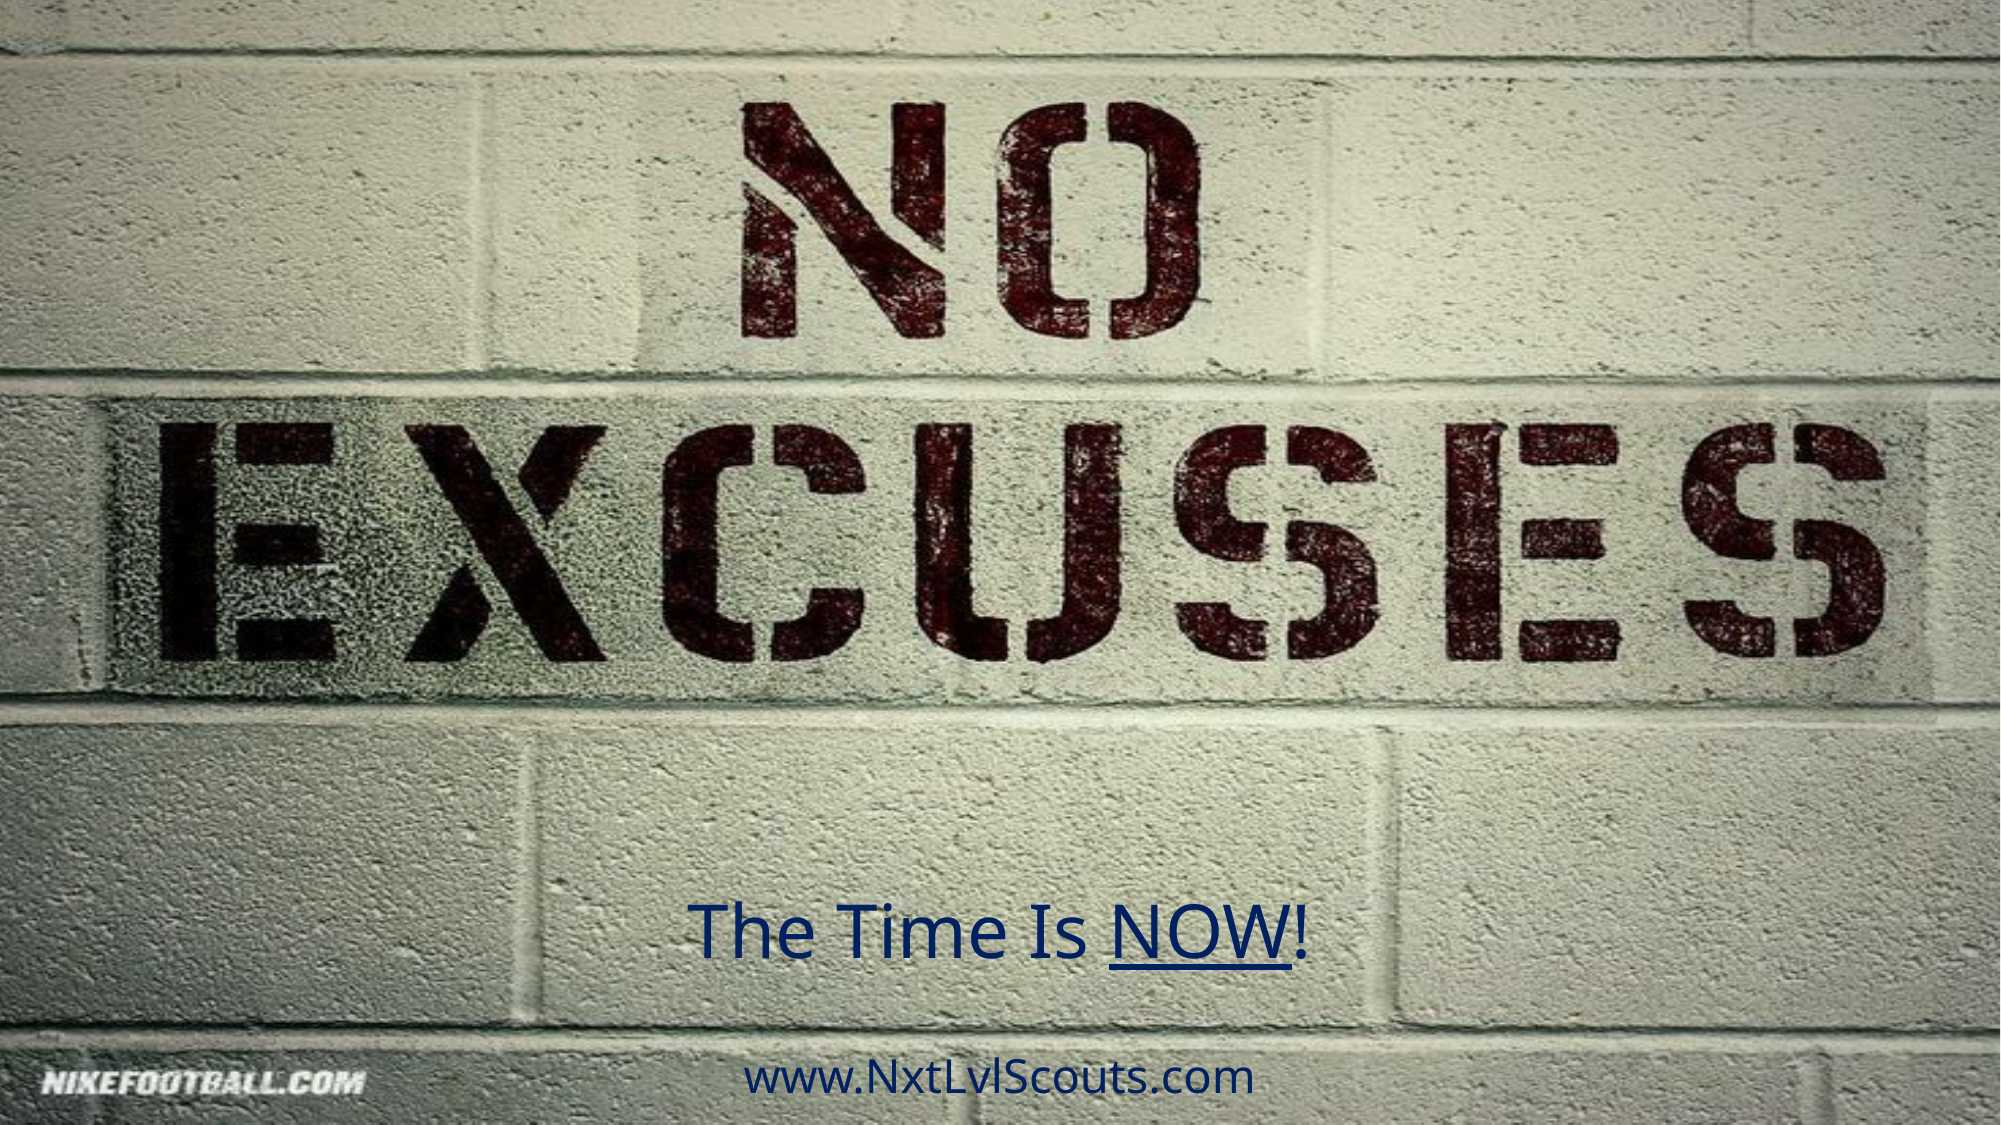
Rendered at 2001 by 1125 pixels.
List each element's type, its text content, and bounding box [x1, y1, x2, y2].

picture [0, 0, 2001, 1125]
text_box The Time Is NOW! www.NxtLvlScouts.com [21, 21, 1979, 1113]
